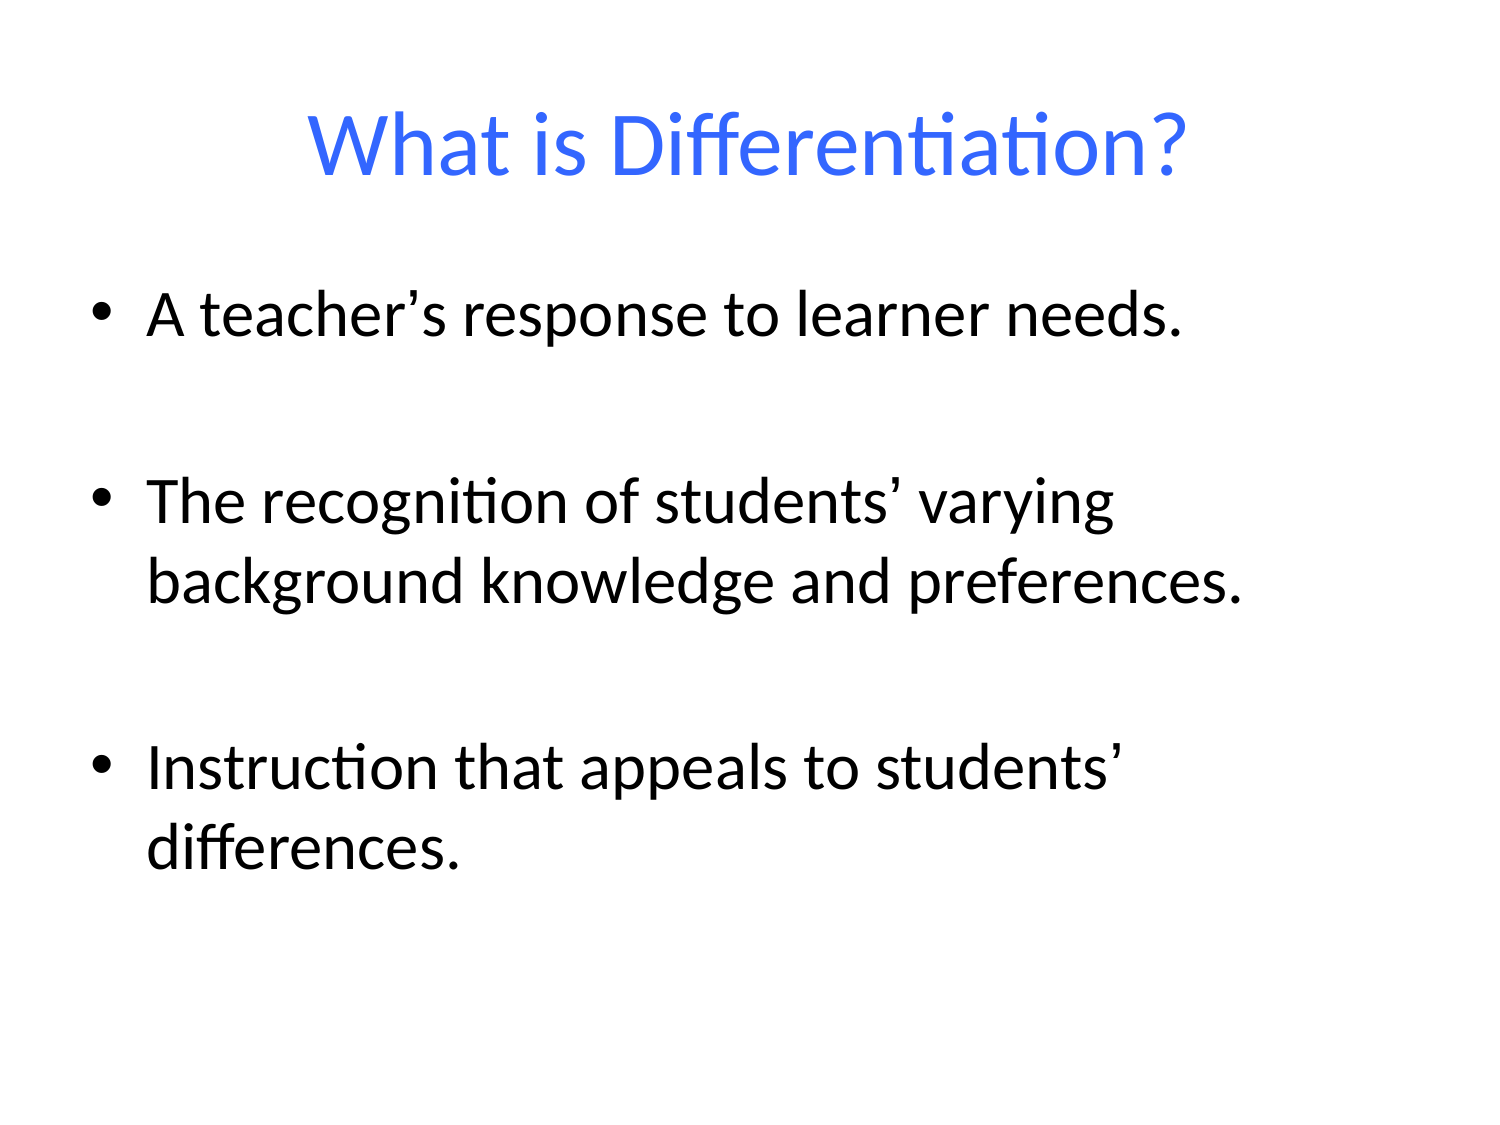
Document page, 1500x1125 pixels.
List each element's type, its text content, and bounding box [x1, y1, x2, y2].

list A teacher’s response to learner needs. The recognition of students’ varying background knowledge and preferences. Instruction that appeals to students’ differences. [75, 262, 1425, 1005]
title What is Differentiation? [75, 45, 1425, 233]
